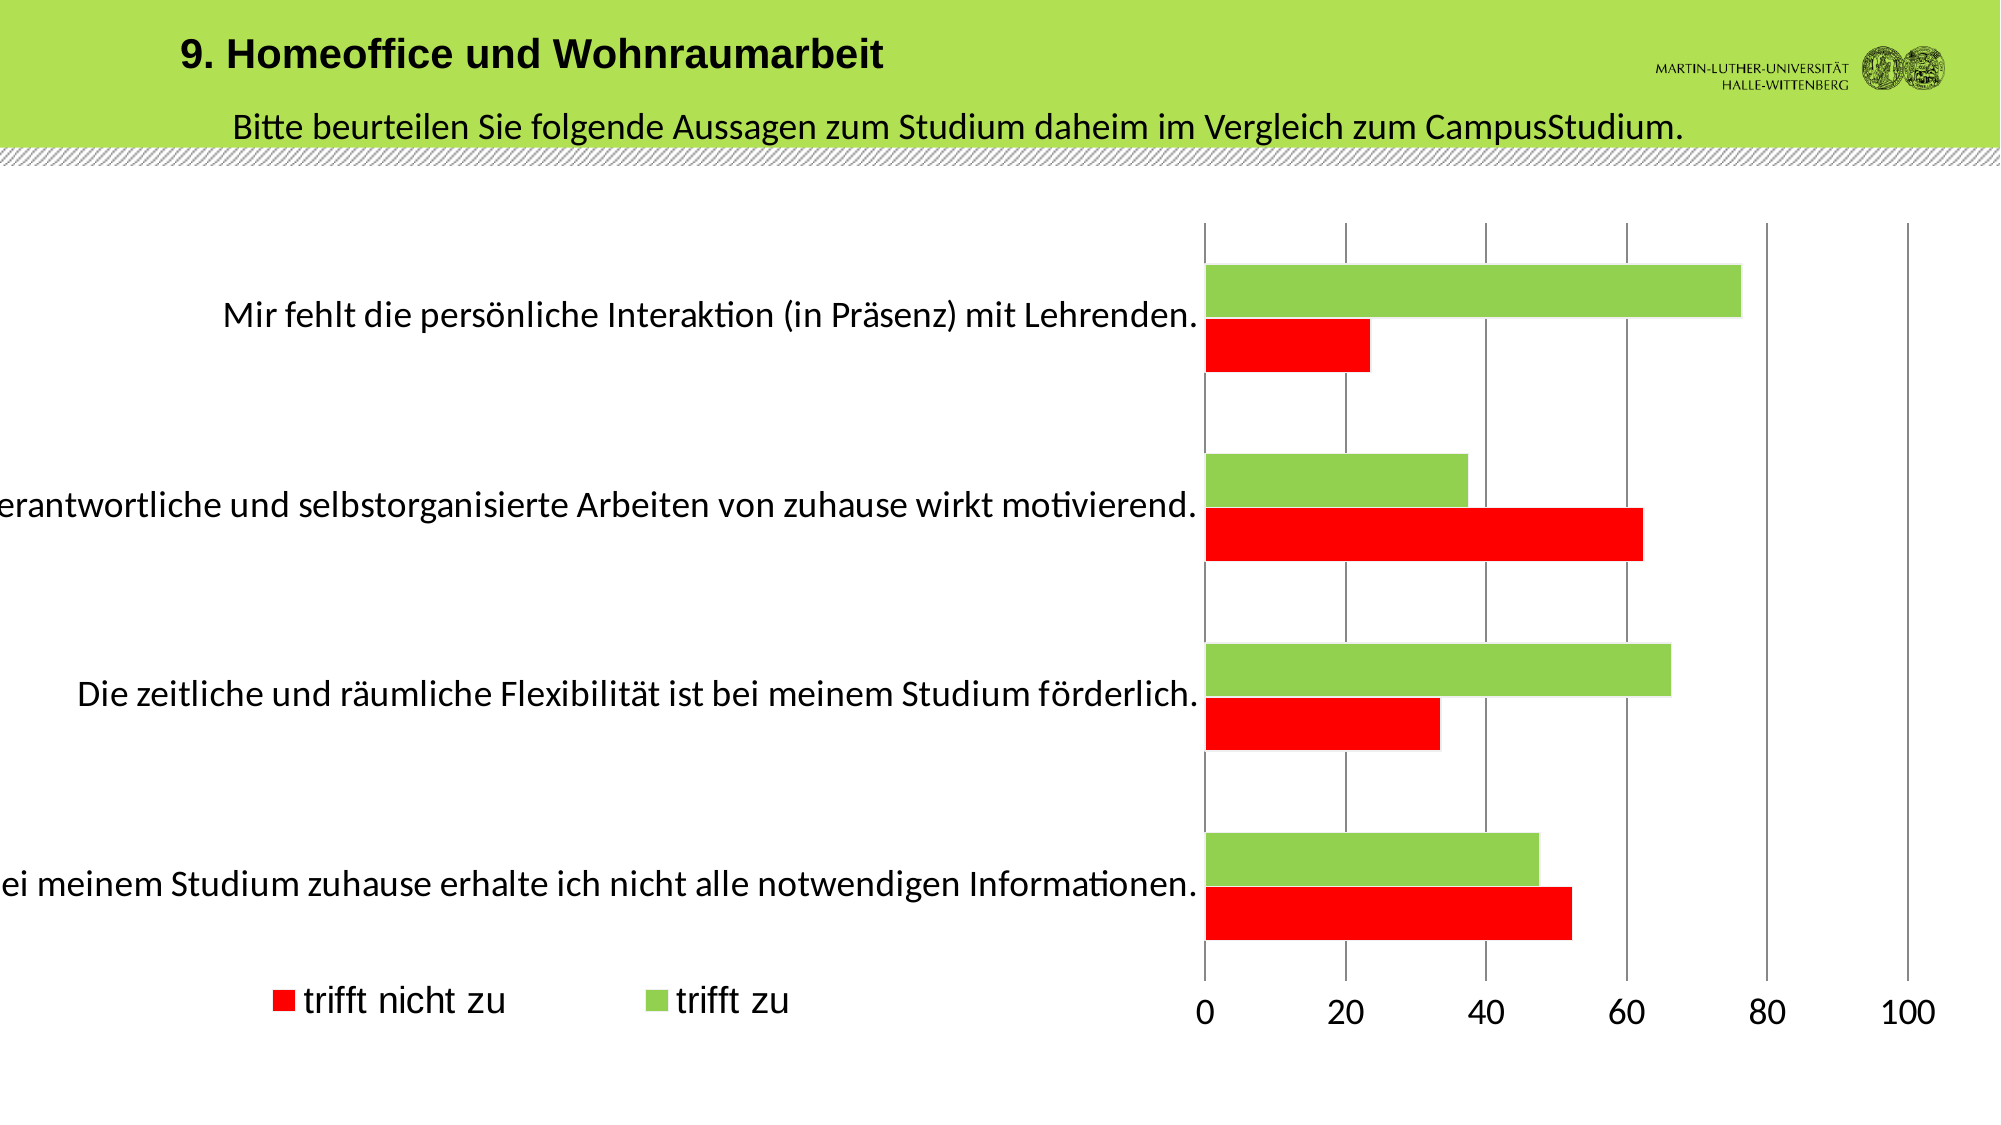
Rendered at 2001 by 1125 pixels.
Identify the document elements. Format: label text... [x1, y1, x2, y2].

chart [0, 183, 1937, 1047]
text_box 9. Homeoffice und Wohnraumarbeit Bitte beurteilen Sie folgende Aussagen zum Studium daheim im Vergleich zum CampusStudium. [172, 19, 1703, 155]
picture [0, 148, 2000, 166]
picture [1703, 46, 1945, 90]
